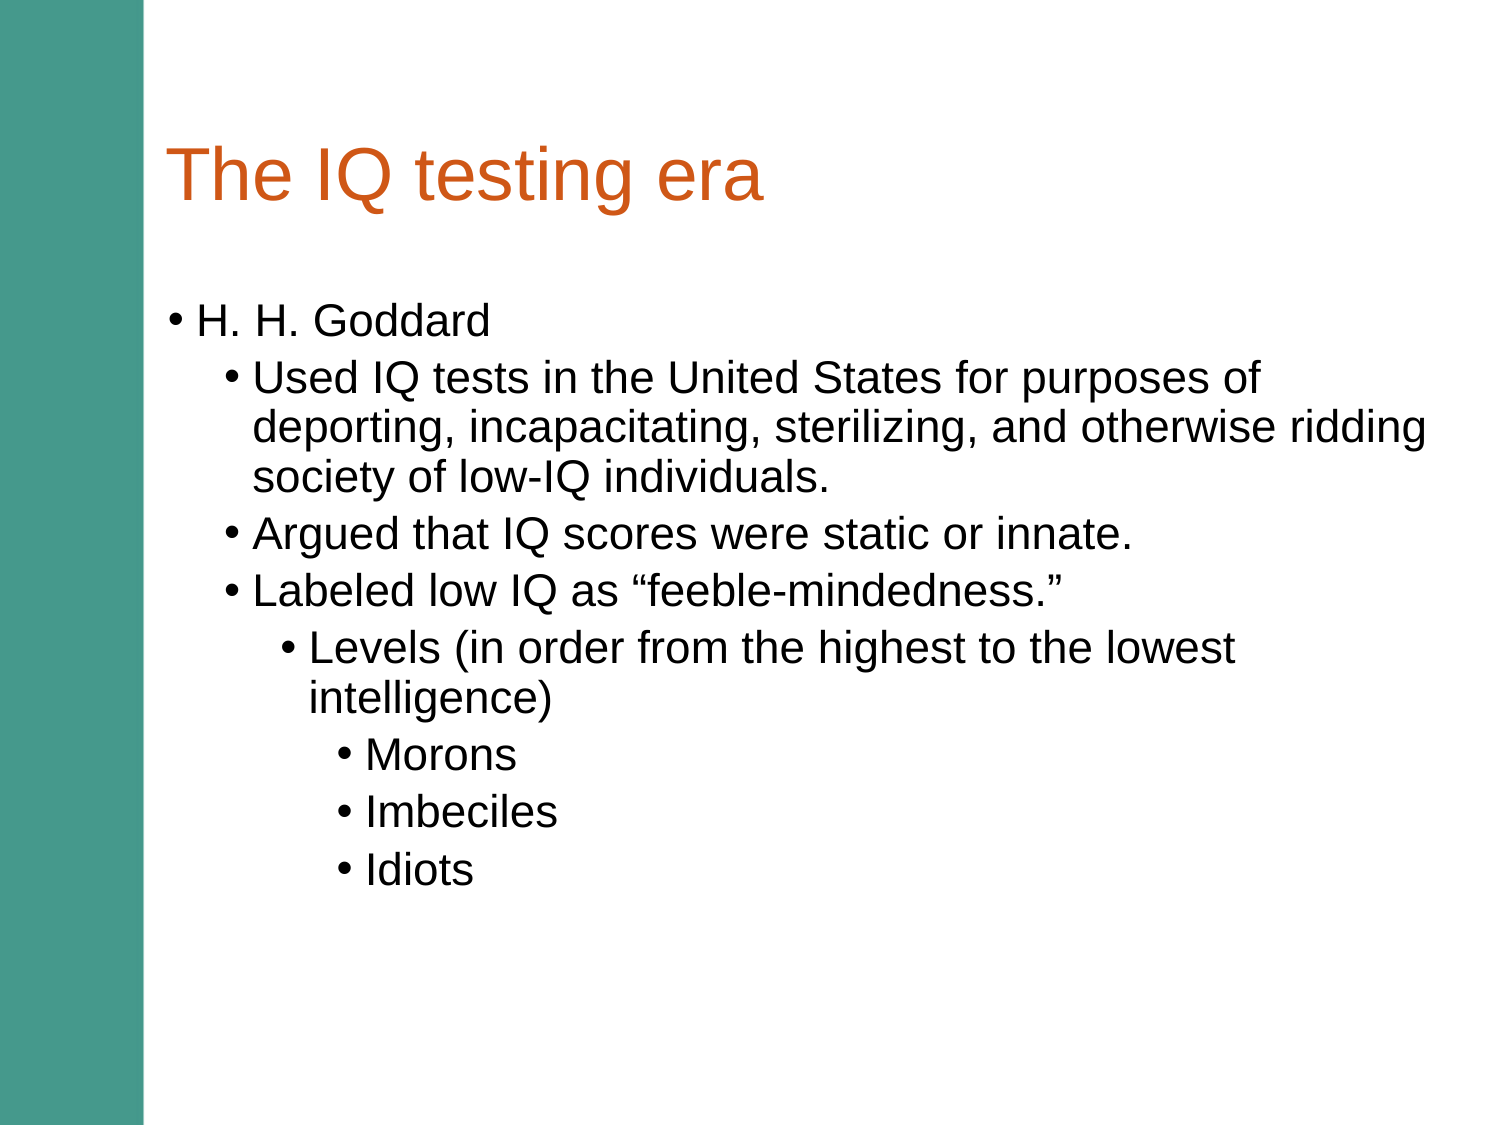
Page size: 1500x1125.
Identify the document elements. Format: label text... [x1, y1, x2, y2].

title The IQ testing era [150, 67, 1444, 285]
picture [0, 0, 1500, 1125]
list H. H. Goddard Used IQ tests in the United States for purposes of deporting, incapacitating, sterilizing, and otherwise ridding society of low-IQ individuals. Argued that IQ scores were static or innate. Labeled low IQ as “feeble-mindedness.” Levels (in order from the highest to the lowest intelligence) Morons Imbeciles Idiots [152, 289, 1447, 1003]
